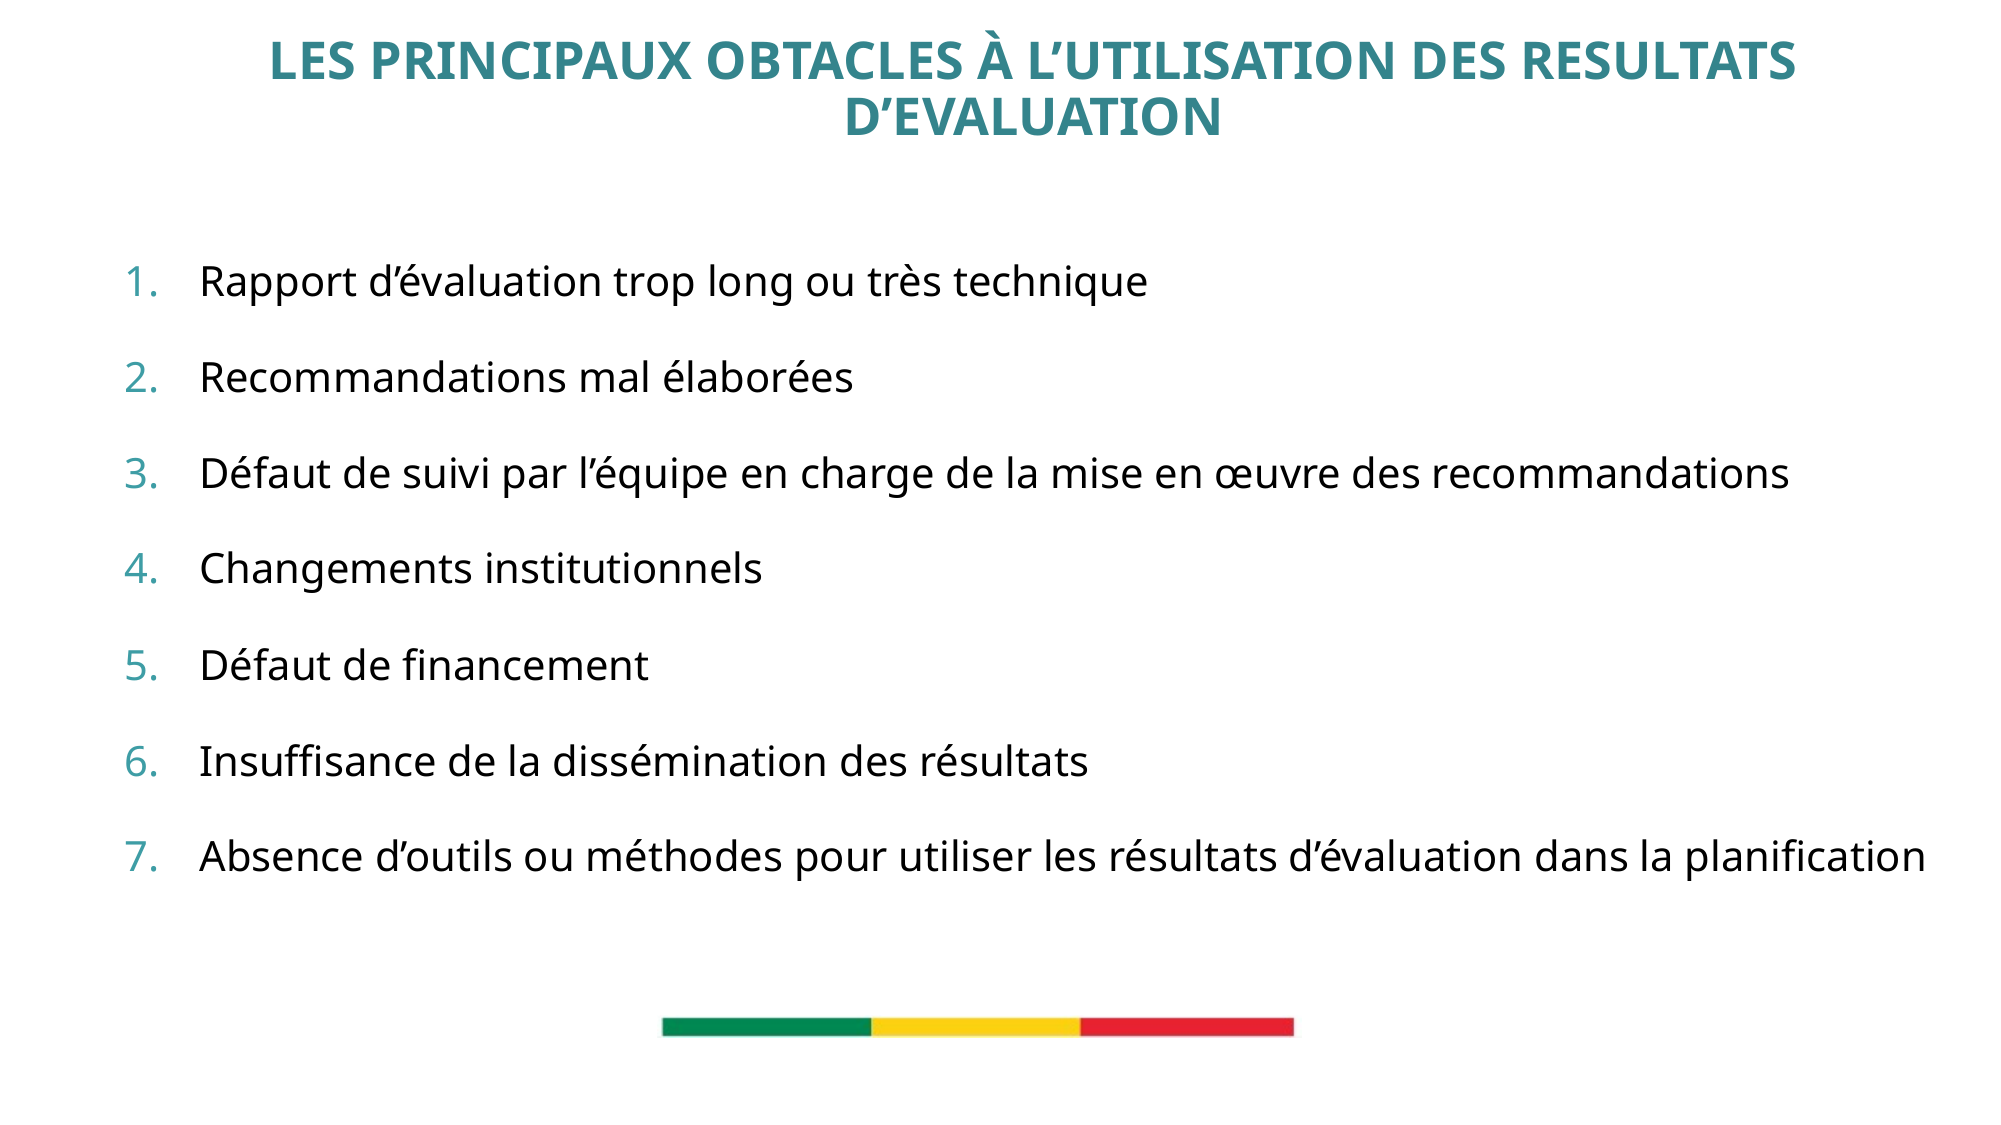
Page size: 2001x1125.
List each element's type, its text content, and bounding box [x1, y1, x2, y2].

subtitle Rapport d’évaluation trop long ou très technique Recommandations mal élaborées Défaut de suivi par l’équipe en charge de la mise en œuvre des recommandations Changements institutionnels Défaut de financement Insuffisance de la dissémination des résultats Absence d’outils ou méthodes pour utiliser les résultats d’évaluation dans la planification [109, 221, 1958, 931]
picture [657, 1015, 1302, 1038]
title LES PRINCIPAUX OBTACLES À L’UTILISATION DES RESULTATS D’EVALUATION [109, 87, 1958, 155]
